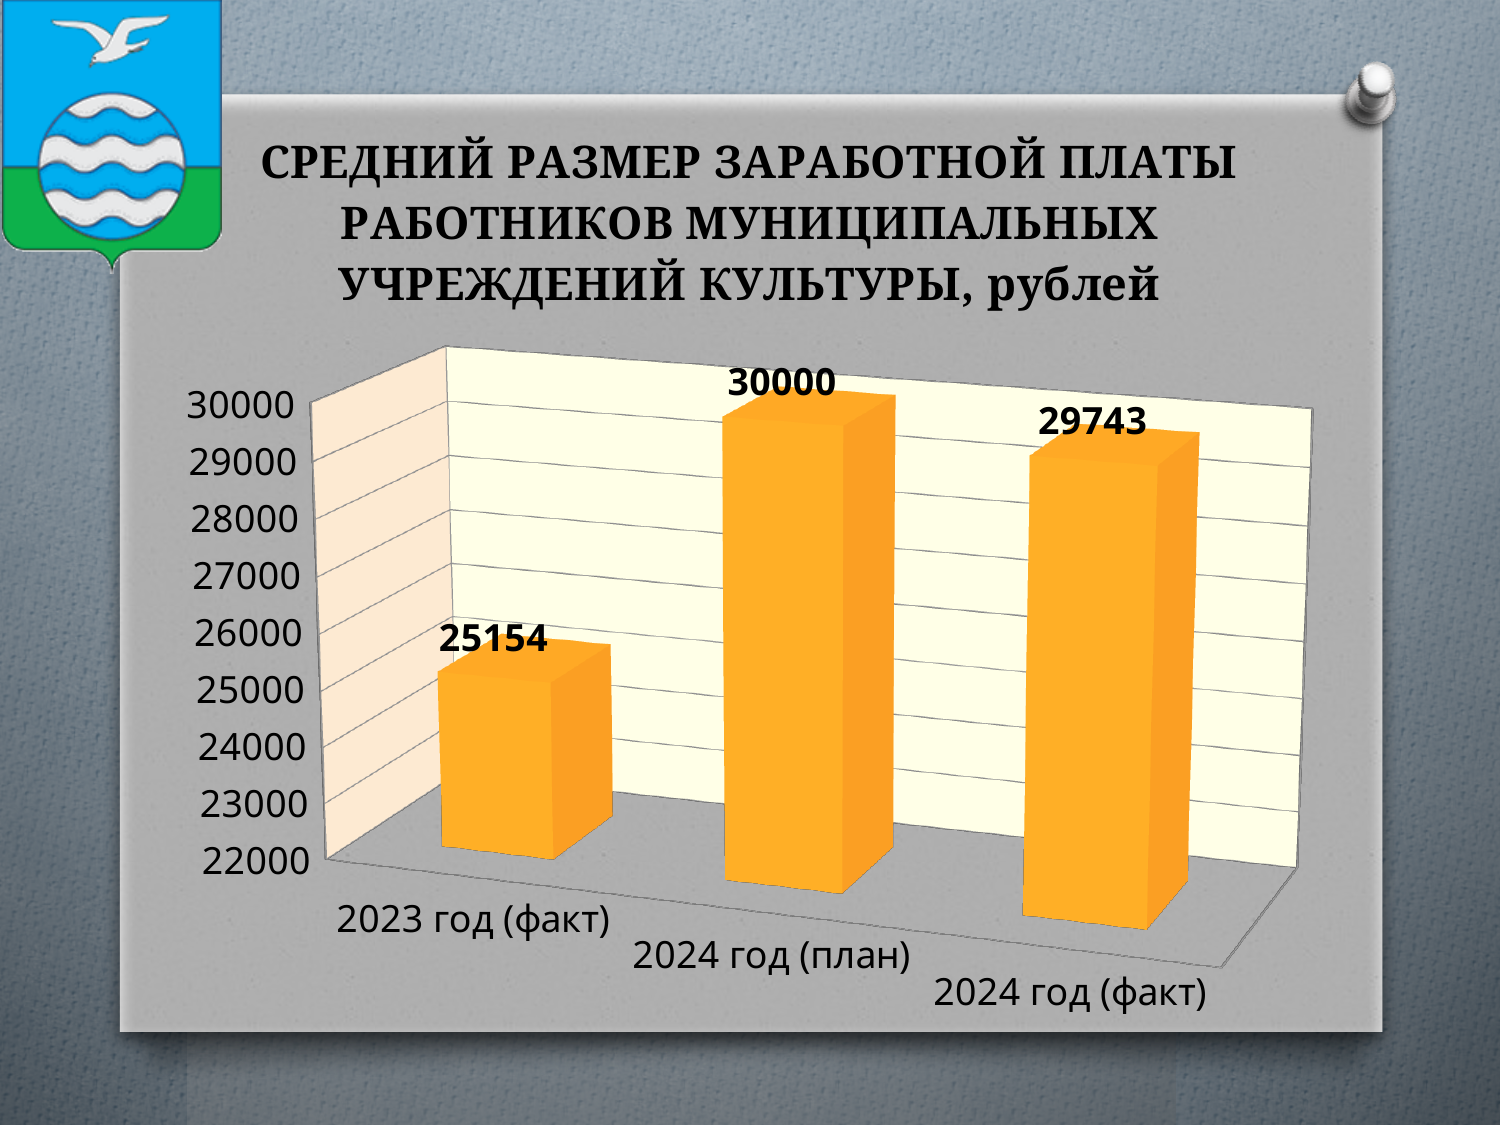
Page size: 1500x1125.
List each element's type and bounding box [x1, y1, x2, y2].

picture [1317, 35, 1439, 141]
picture [52, 15, 169, 67]
chart [111, 89, 1389, 1036]
picture [2, 0, 222, 274]
picture [64, 93, 161, 118]
